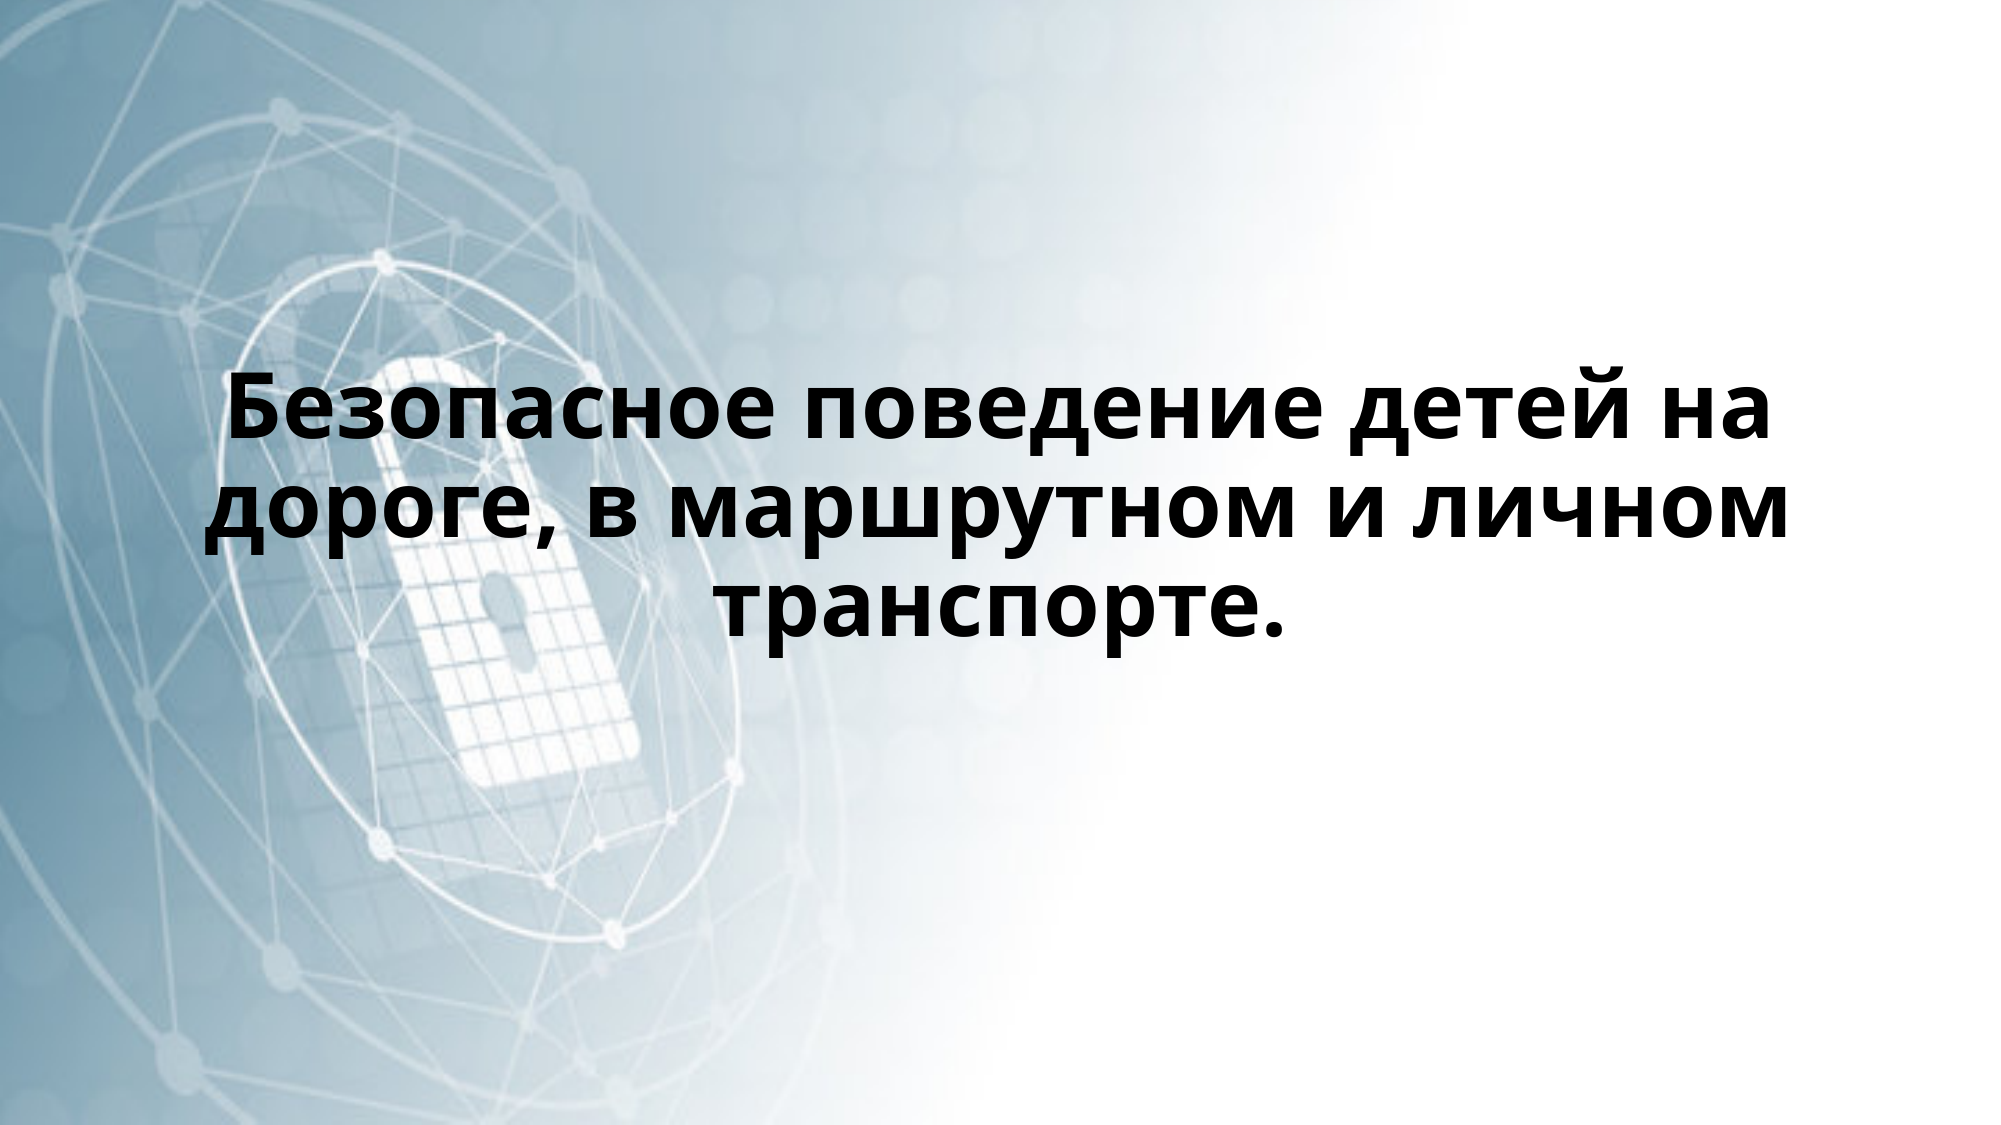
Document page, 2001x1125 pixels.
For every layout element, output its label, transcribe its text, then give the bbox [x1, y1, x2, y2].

picture [0, 0, 2001, 1125]
title Безопасное поведение детей на дороге, в маршрутном и личном транспорте. [137, 72, 1863, 944]
